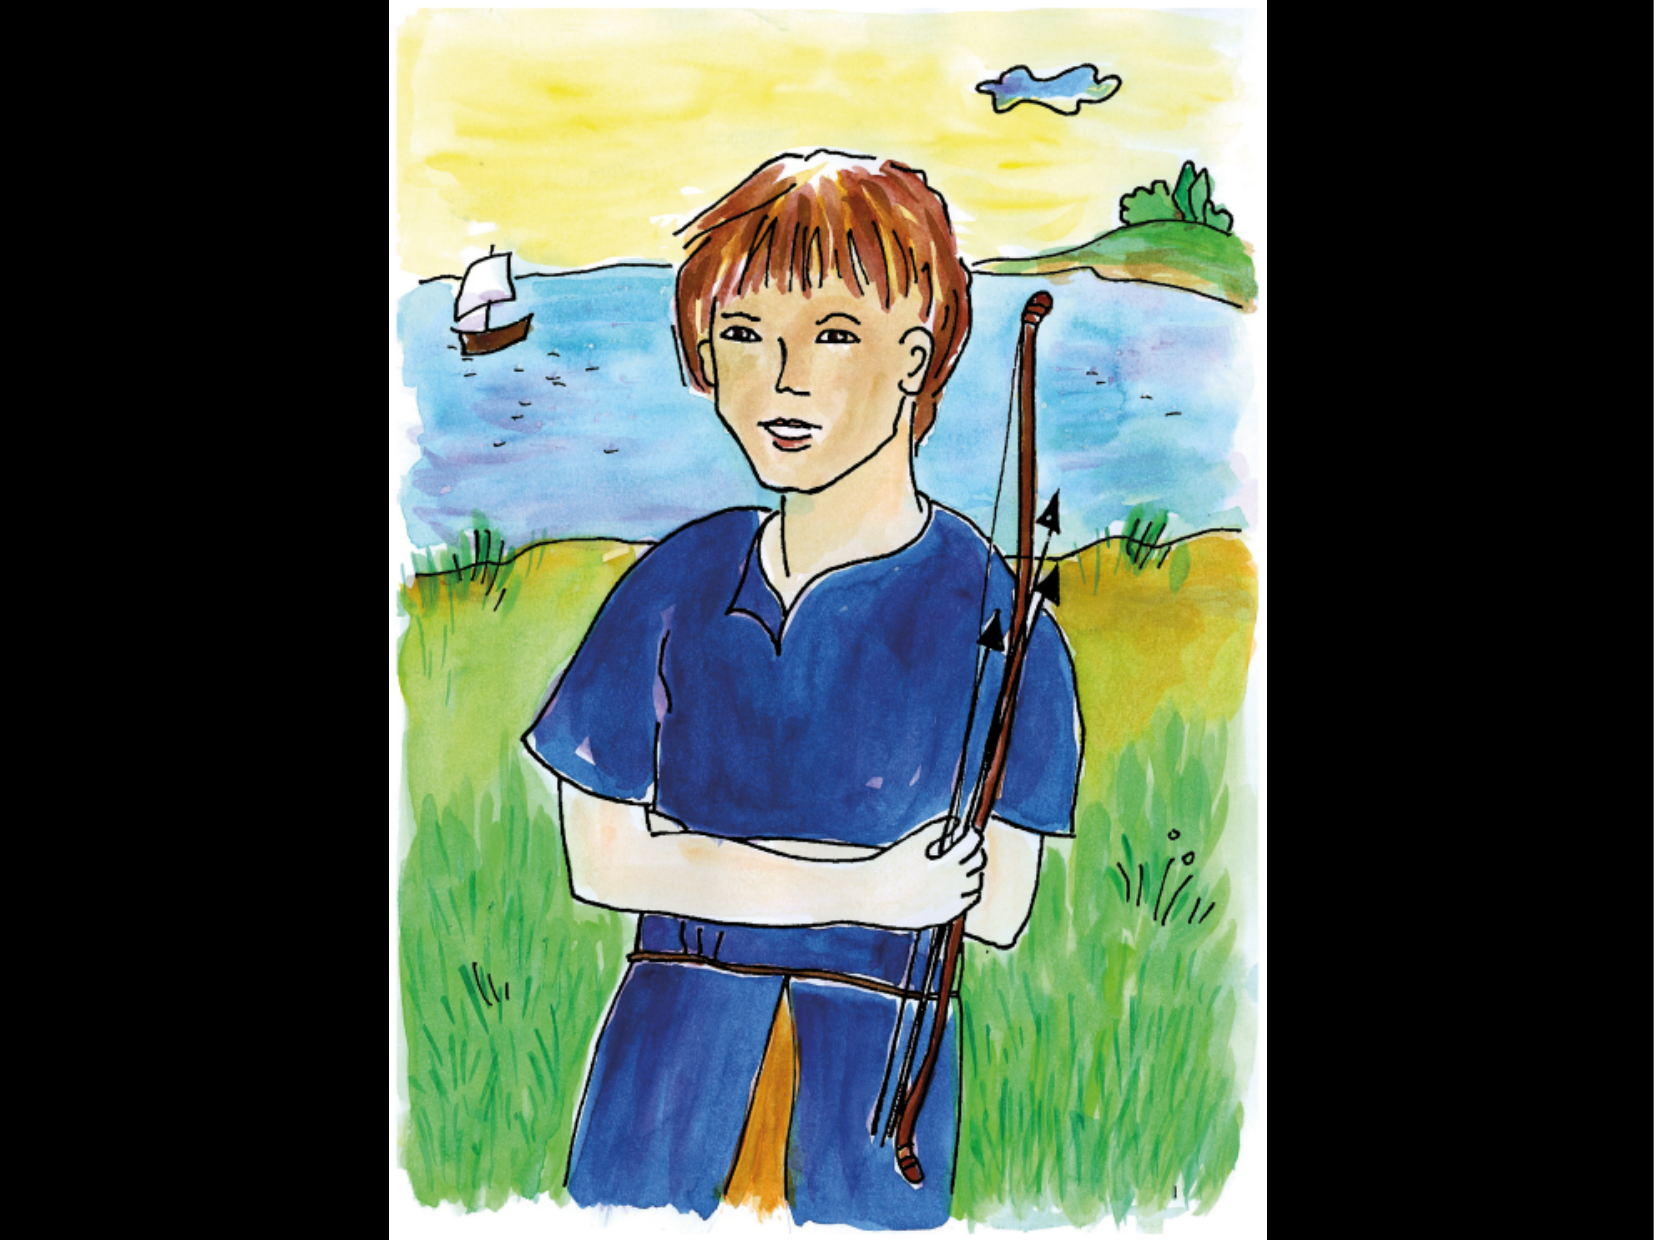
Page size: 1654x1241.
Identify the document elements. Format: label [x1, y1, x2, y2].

picture [389, 0, 1268, 1241]
